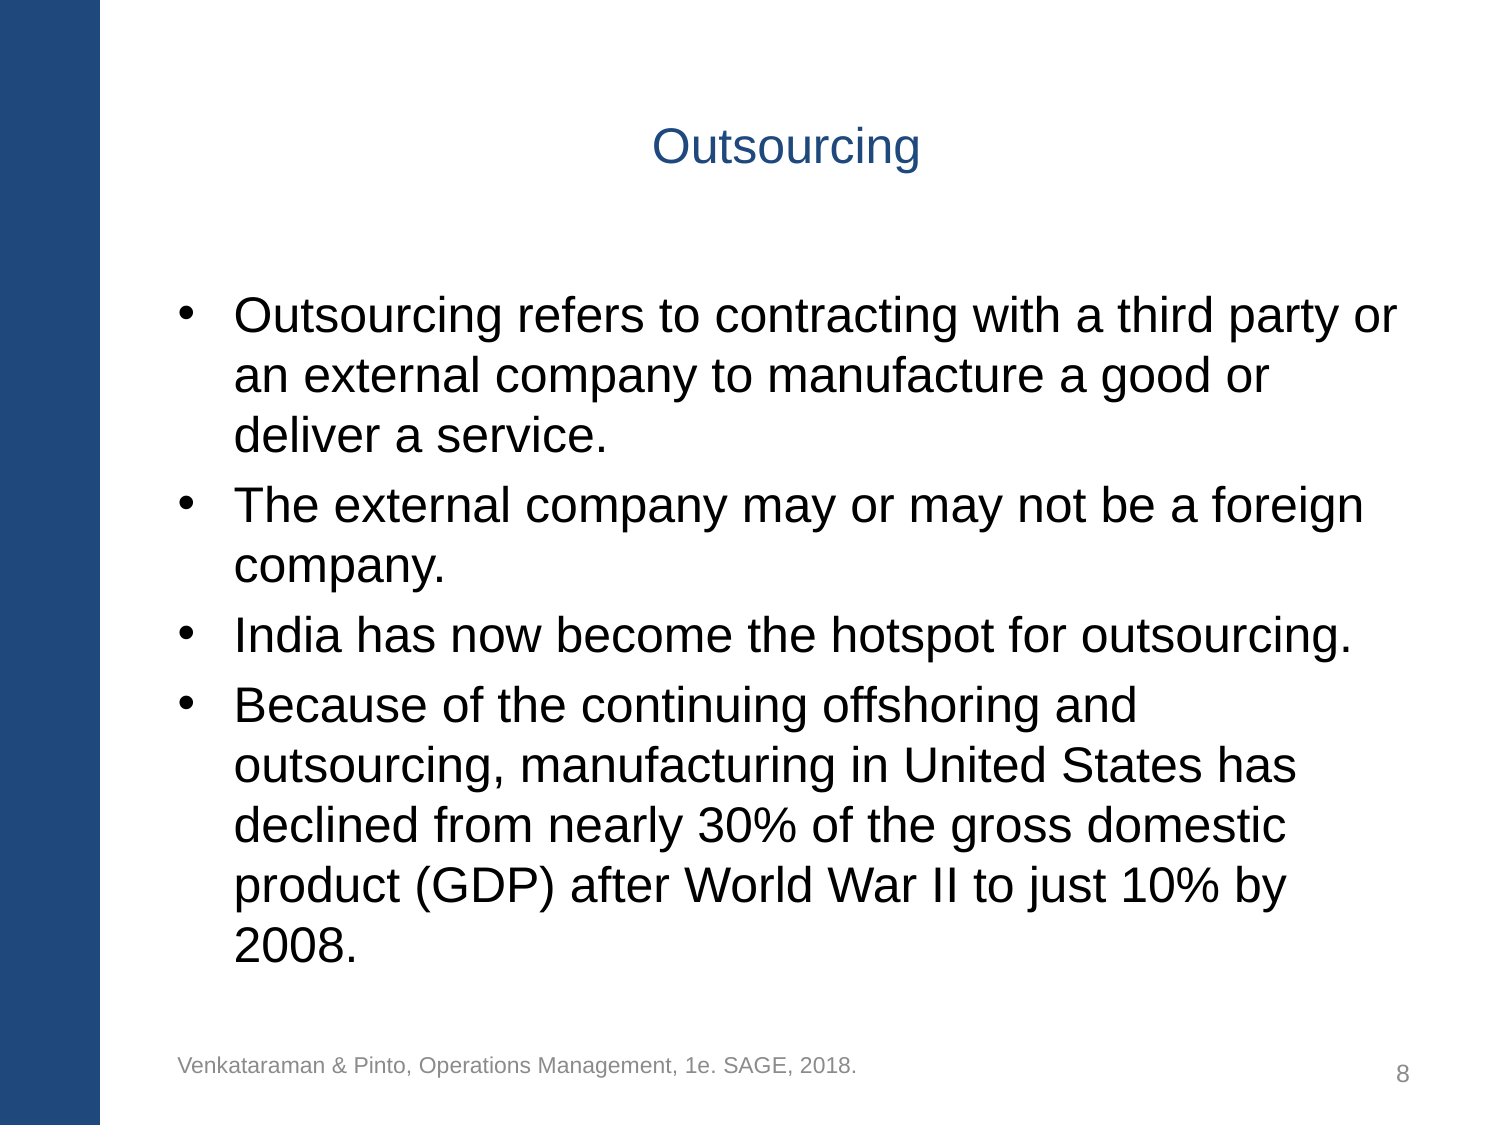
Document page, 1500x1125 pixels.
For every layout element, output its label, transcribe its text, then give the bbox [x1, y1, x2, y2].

footer Venkataraman & Pinto, Operations Management, 1e. SAGE, 2018. [162, 1042, 1313, 1103]
list Outsourcing refers to contracting with a third party or an external company to manufacture a good or deliver a service. The external company may or may not be a foreign company. India has now become the hotspot for outsourcing. Because of the continuing offshoring and outsourcing, manufacturing in United States has declined from nearly 30% of the gross domestic product (GDP) after World War II to just 10% by 2008. [162, 275, 1425, 1005]
title Outsourcing [162, 50, 1425, 238]
slide_number 8 [1350, 1042, 1425, 1103]
